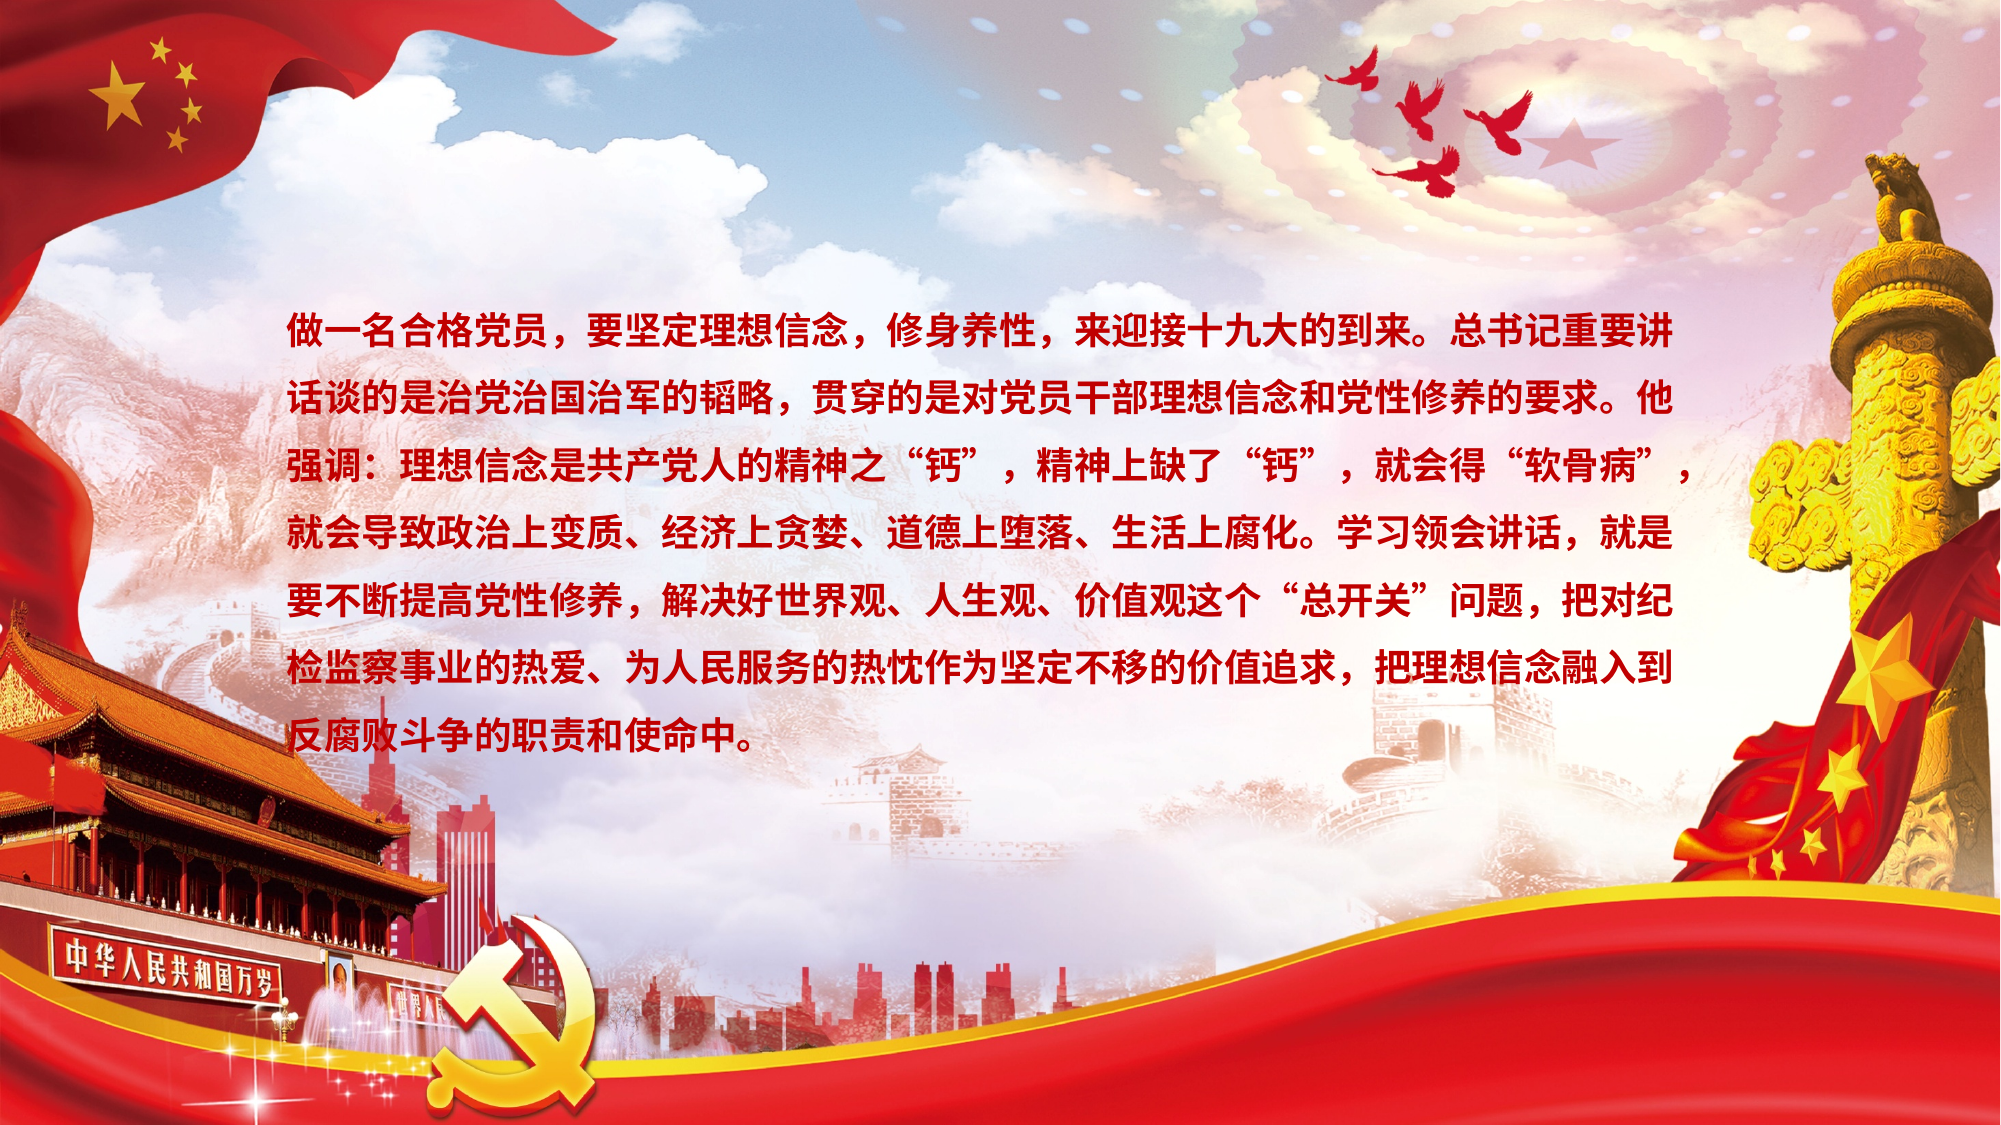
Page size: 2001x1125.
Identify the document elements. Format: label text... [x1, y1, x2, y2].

text_box 做一名合格党员，要坚定理想信念，修身养性，来迎接十九大的到来。总书记重要讲话谈的是治党治国治军的韬略，贯穿的是对党员干部理想信念和党性修养的要求。他强调：理想信念是共产党人的精神之“钙”，精神上缺了“钙”，就会得“软骨病”，就会导致政治上变质、经济上贪婪、道德上堕落、生活上腐化。学习领会讲话，就是要不断提高党性修养，解决好世界观、人生观、价值观这个“总开关”问题，把对纪检监察事业的热爱、为人民服务的热忱作为坚定不移的价值追求，把理想信念融入到反腐败斗争的职责和使命中。 [272, 277, 1706, 765]
picture [0, 0, 2001, 1125]
